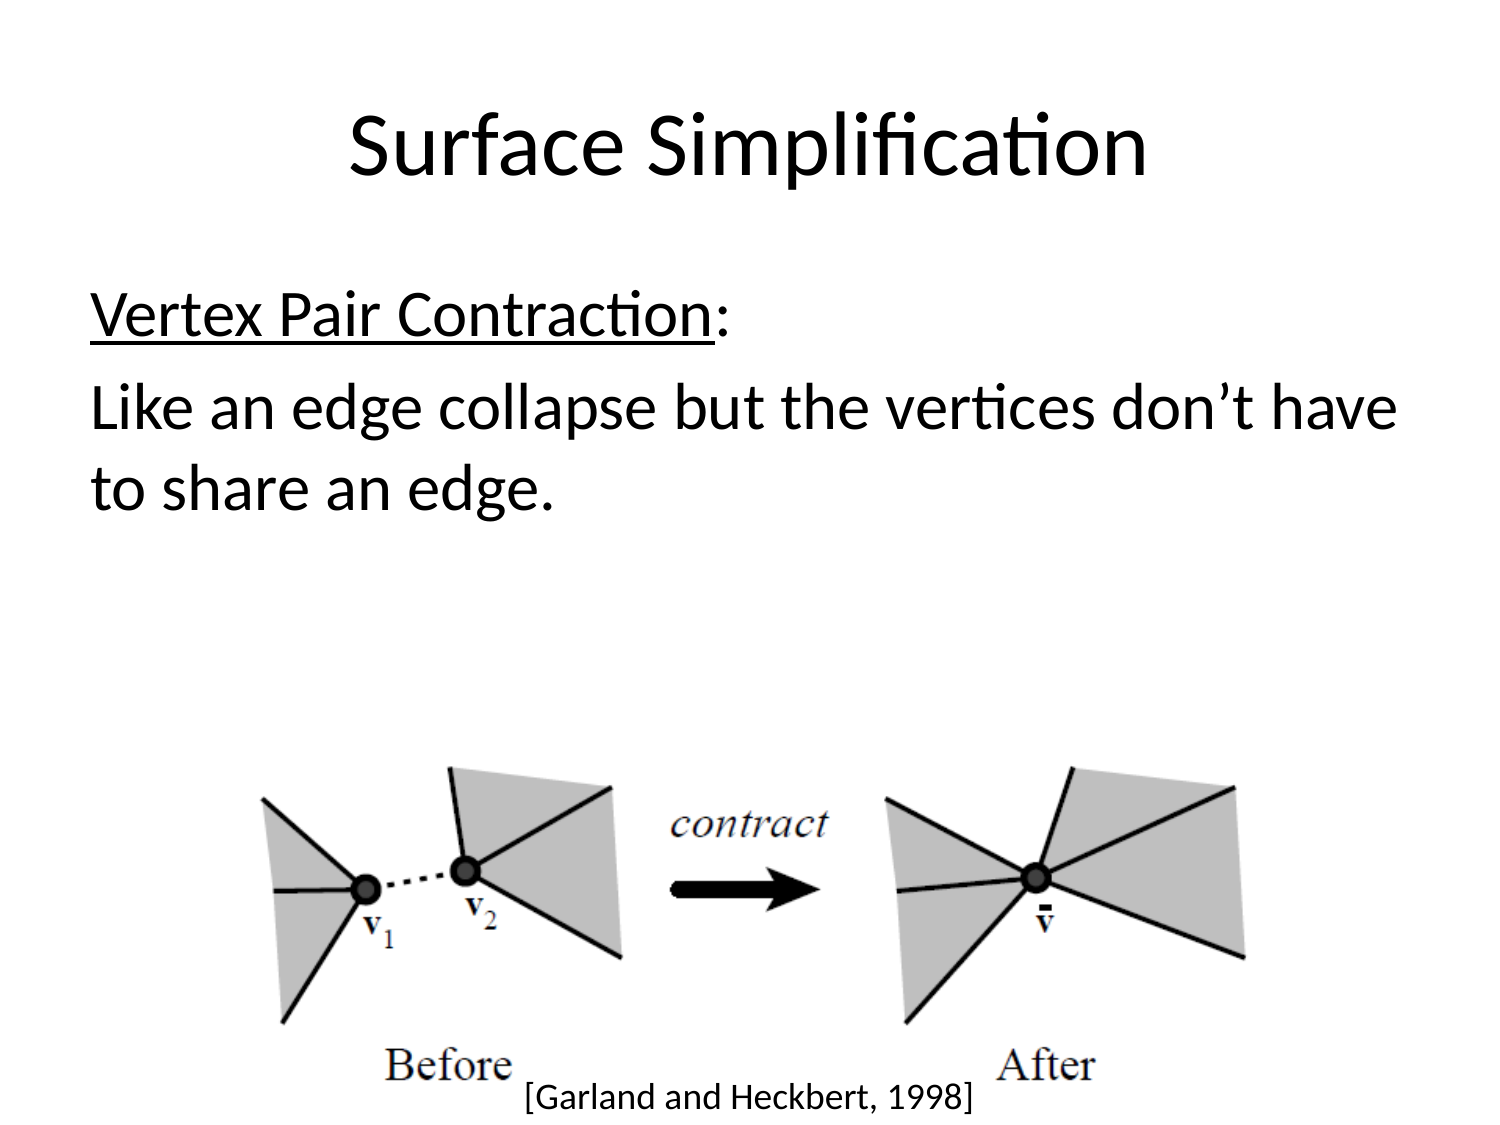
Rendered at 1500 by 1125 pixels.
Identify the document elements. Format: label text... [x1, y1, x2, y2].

picture [243, 737, 1257, 1096]
text_box [Garland and Heckbert, 1998] [509, 1105, 990, 1125]
list Vertex Pair Contraction: Like an edge collapse but the vertices don’t have to share an edge. [75, 262, 1425, 1005]
title Surface Simplification [75, 45, 1425, 233]
